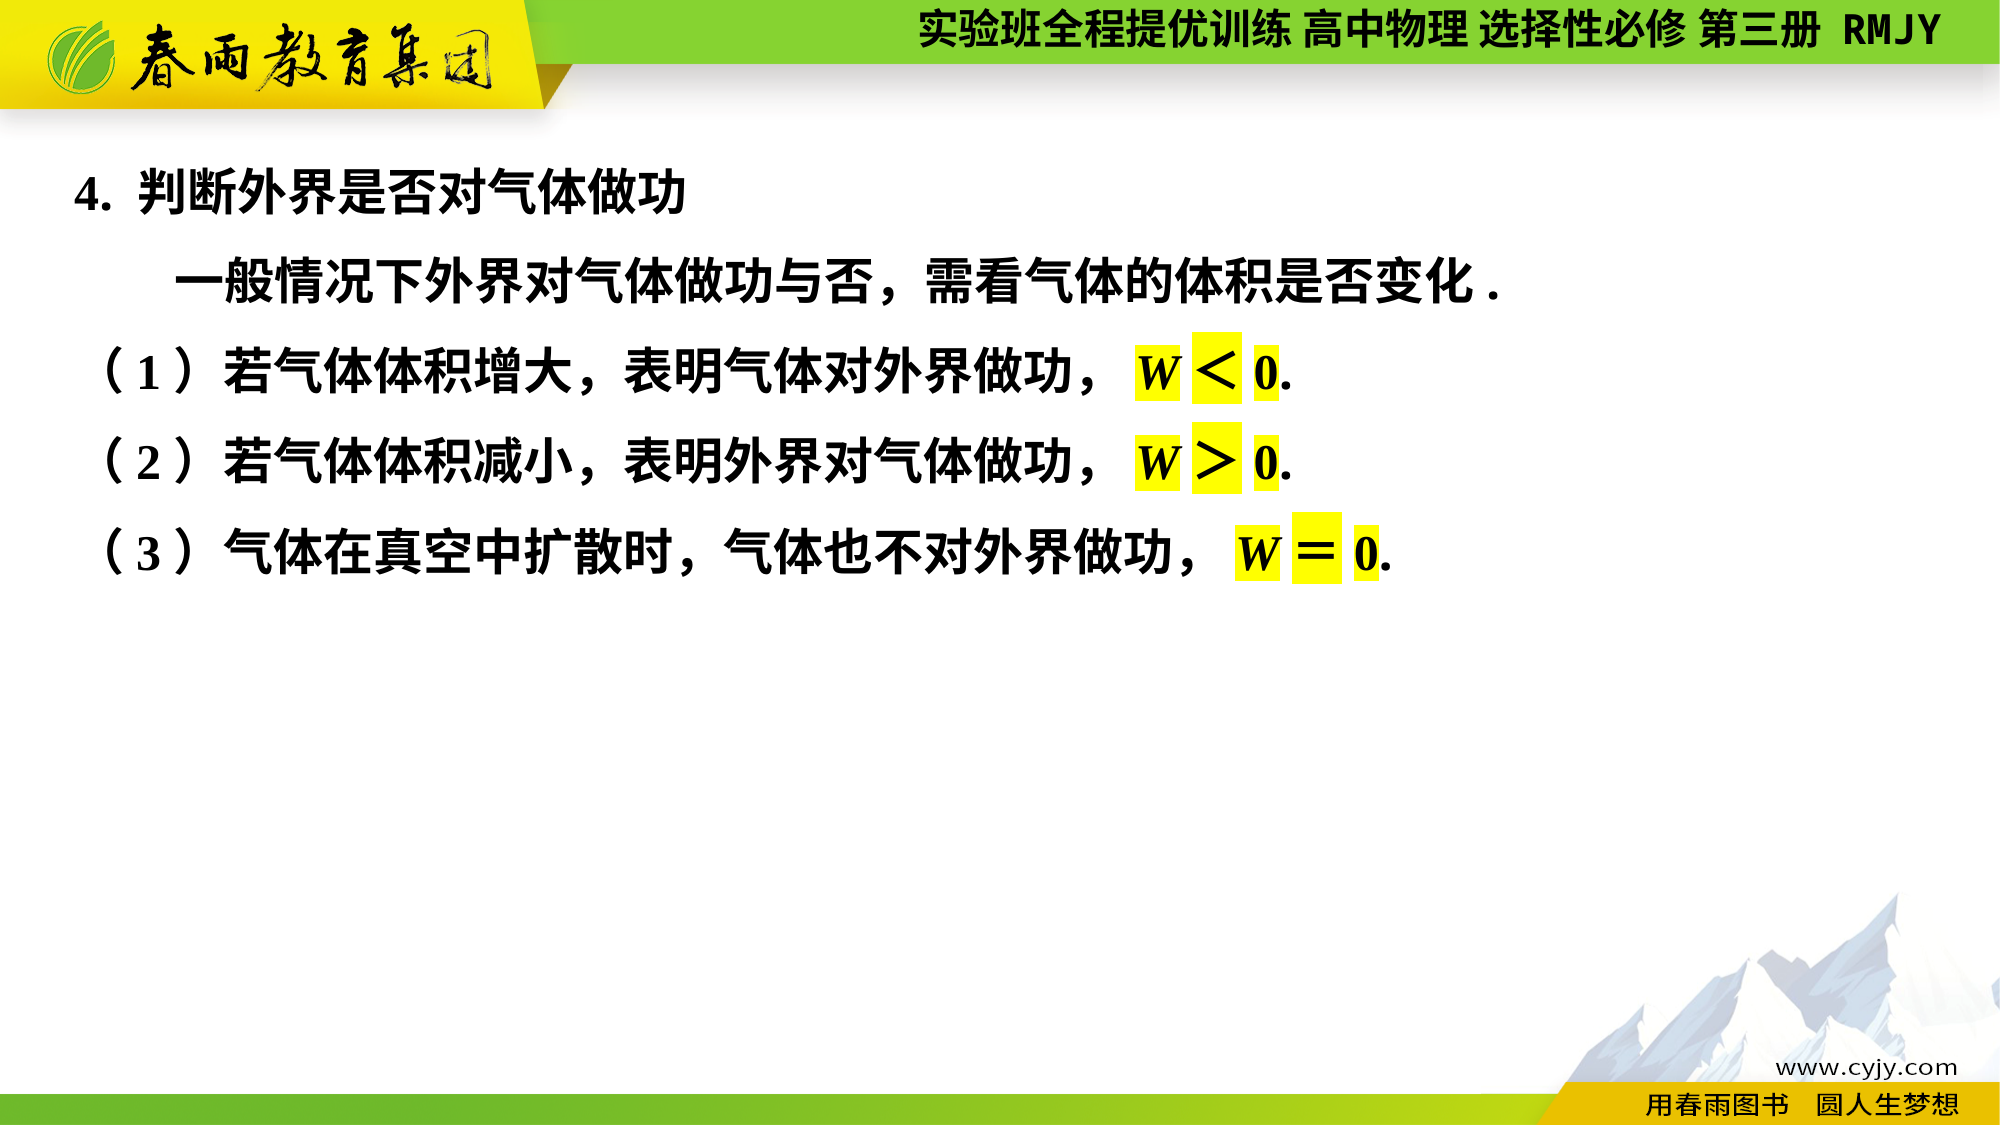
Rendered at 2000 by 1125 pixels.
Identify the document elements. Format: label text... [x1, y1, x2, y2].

picture [0, 0, 2000, 1125]
list 4. 判断外界是否对气体做功 一般情况下外界对气体做功与否，需看气体的体积是否变化. （1）若气体体积增大，表明气体对外界做功，W＜0. （2）若气体体积减小，表明外界对气体做功，W＞0. （3）气体在真空中扩散时，气体也不对外界做功，W＝0. [59, 122, 1944, 581]
